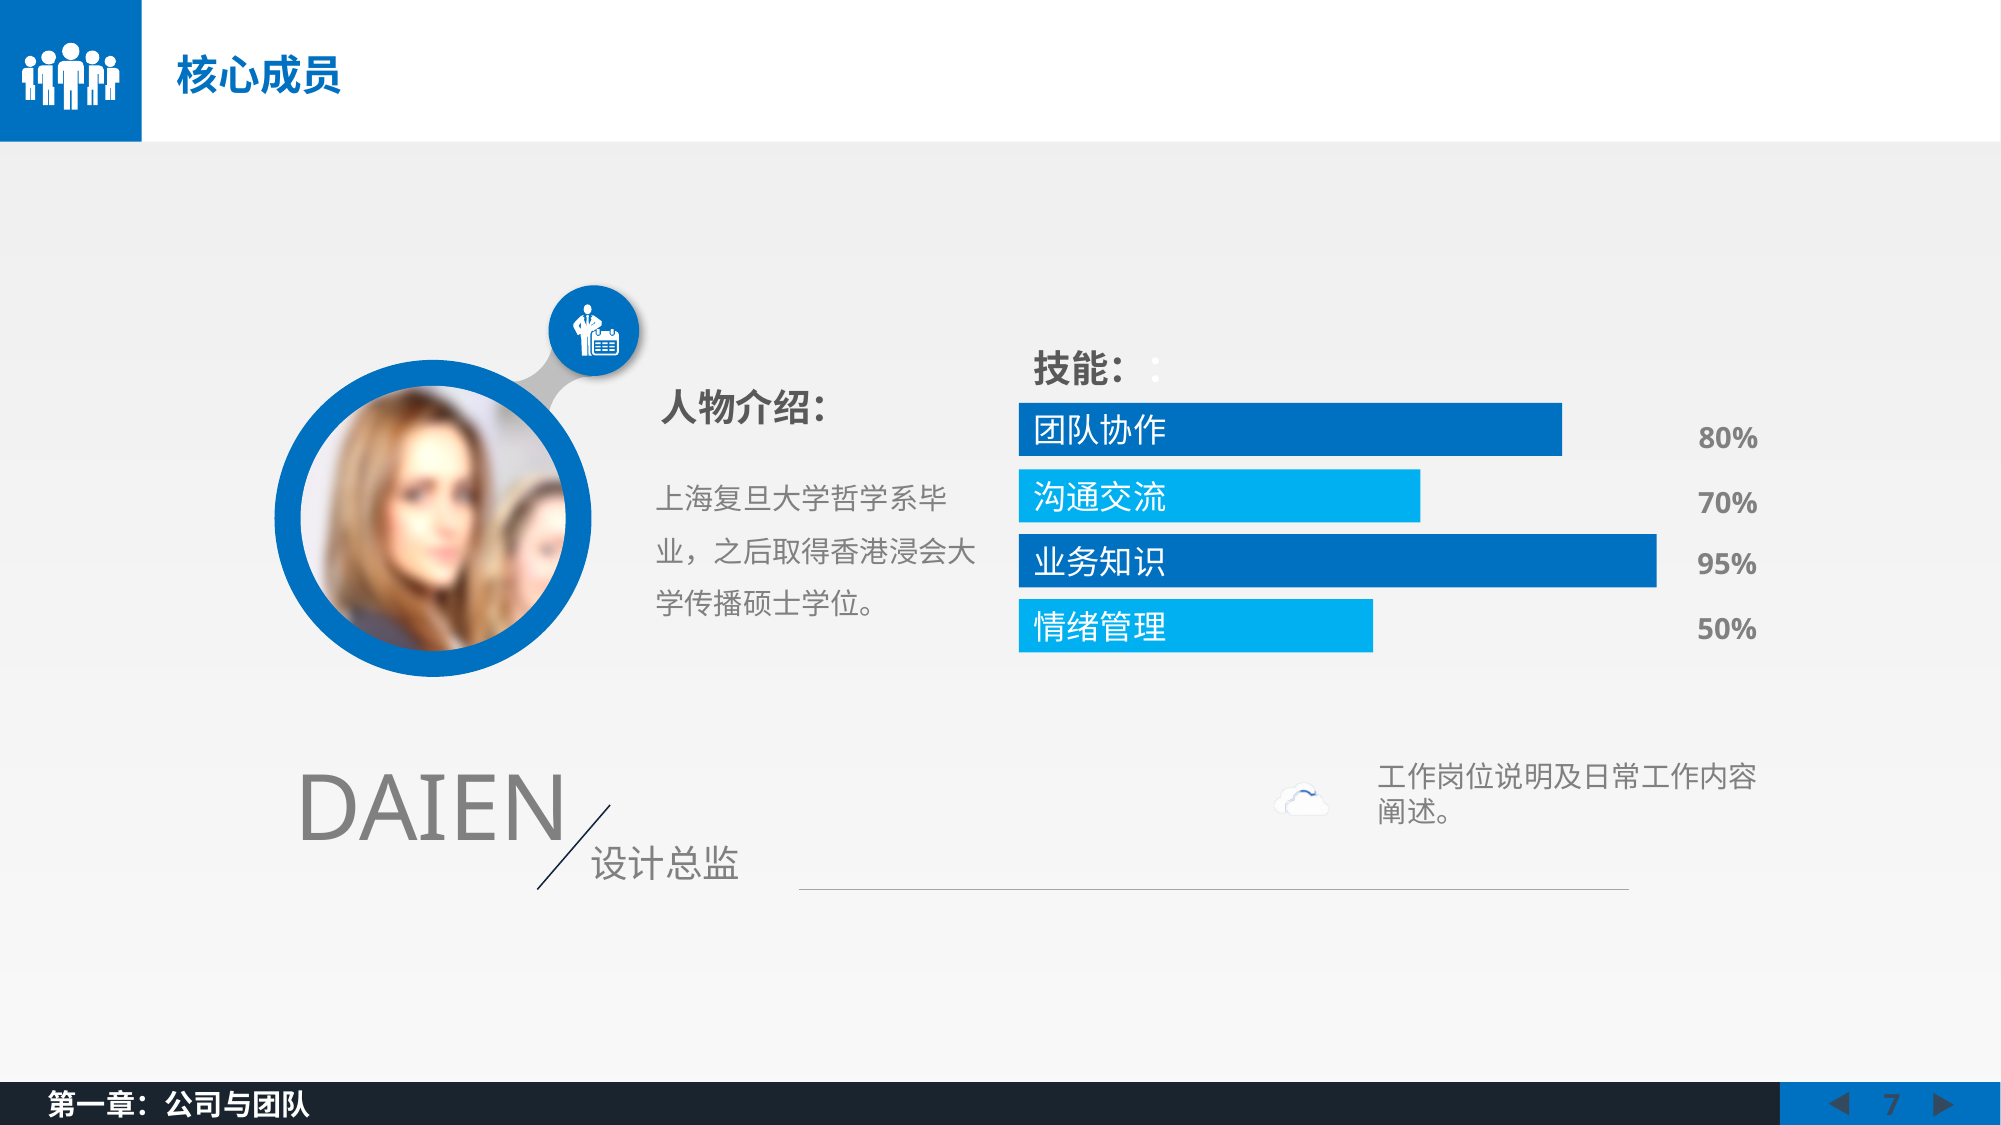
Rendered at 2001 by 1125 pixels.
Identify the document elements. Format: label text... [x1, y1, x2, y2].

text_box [279, 741, 757, 894]
text_box [298, 383, 568, 654]
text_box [645, 376, 992, 631]
text_box [0, 0, 144, 144]
text_box 业务知识 [1017, 532, 1659, 589]
text_box 技能：： [1018, 338, 1220, 398]
text_box 团队协作 [1017, 401, 1564, 458]
text_box [22, 55, 37, 100]
text_box 第一章：公司与团队 [8, 1078, 351, 1125]
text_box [522, 285, 640, 413]
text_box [799, 751, 1783, 890]
text_box [0, 1080, 8, 1125]
text_box [144, 0, 2001, 144]
text_box 80% [1675, 411, 1782, 462]
text_box 沟通交流 [1017, 467, 1422, 524]
text_box 95% [1674, 538, 1781, 588]
text_box 情绪管理 [1017, 597, 1375, 654]
text_box 70% [1674, 476, 1782, 527]
text_box [351, 1080, 1778, 1125]
text_box [57, 42, 84, 110]
text_box 核心成员 [161, 59, 859, 138]
text_box [85, 50, 104, 106]
text_box [37, 50, 57, 106]
text_box 7 [1779, 1078, 2001, 1125]
text_box [272, 357, 594, 679]
text_box [104, 55, 120, 100]
text_box [1150, 518, 1300, 580]
text_box 50% [1674, 603, 1781, 653]
